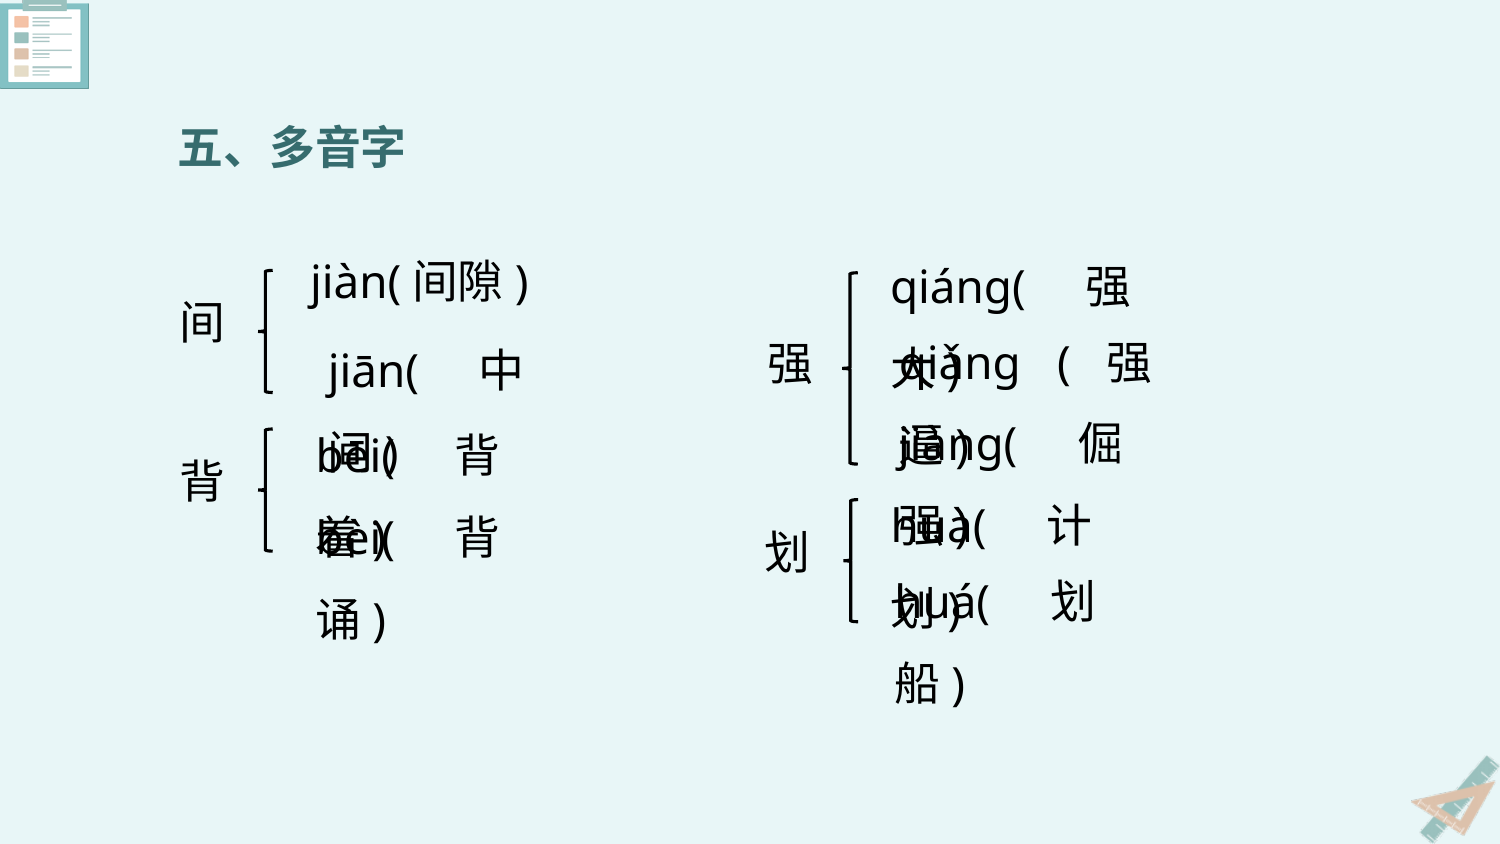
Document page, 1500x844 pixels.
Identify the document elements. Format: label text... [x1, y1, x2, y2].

picture [0, 0, 89, 89]
text_box qiáng(强大) [875, 222, 1147, 320]
text_box [842, 272, 858, 465]
text_box huá(划船) [879, 537, 1111, 635]
text_box [869, 212, 1282, 612]
text_box 背 [164, 445, 211, 516]
text_box 划 [749, 516, 796, 587]
text_box [843, 499, 859, 623]
text_box [258, 428, 273, 552]
text_box qiǎng (强逼) [883, 298, 1167, 397]
picture [1411, 755, 1500, 844]
text_box 五、多音字 [163, 84, 576, 182]
text_box 强 [755, 327, 782, 397]
text_box bēi(背着) [300, 391, 516, 473]
text_box jiàn(间隙) [295, 245, 544, 316]
text_box [258, 269, 273, 394]
text_box 间 [164, 286, 201, 356]
text_box huà(计划) [875, 462, 1107, 560]
text_box jiān(中间) [313, 306, 540, 404]
text_box bèi(背诵) [300, 473, 516, 571]
text_box jiàng(倔强) [883, 379, 1138, 477]
